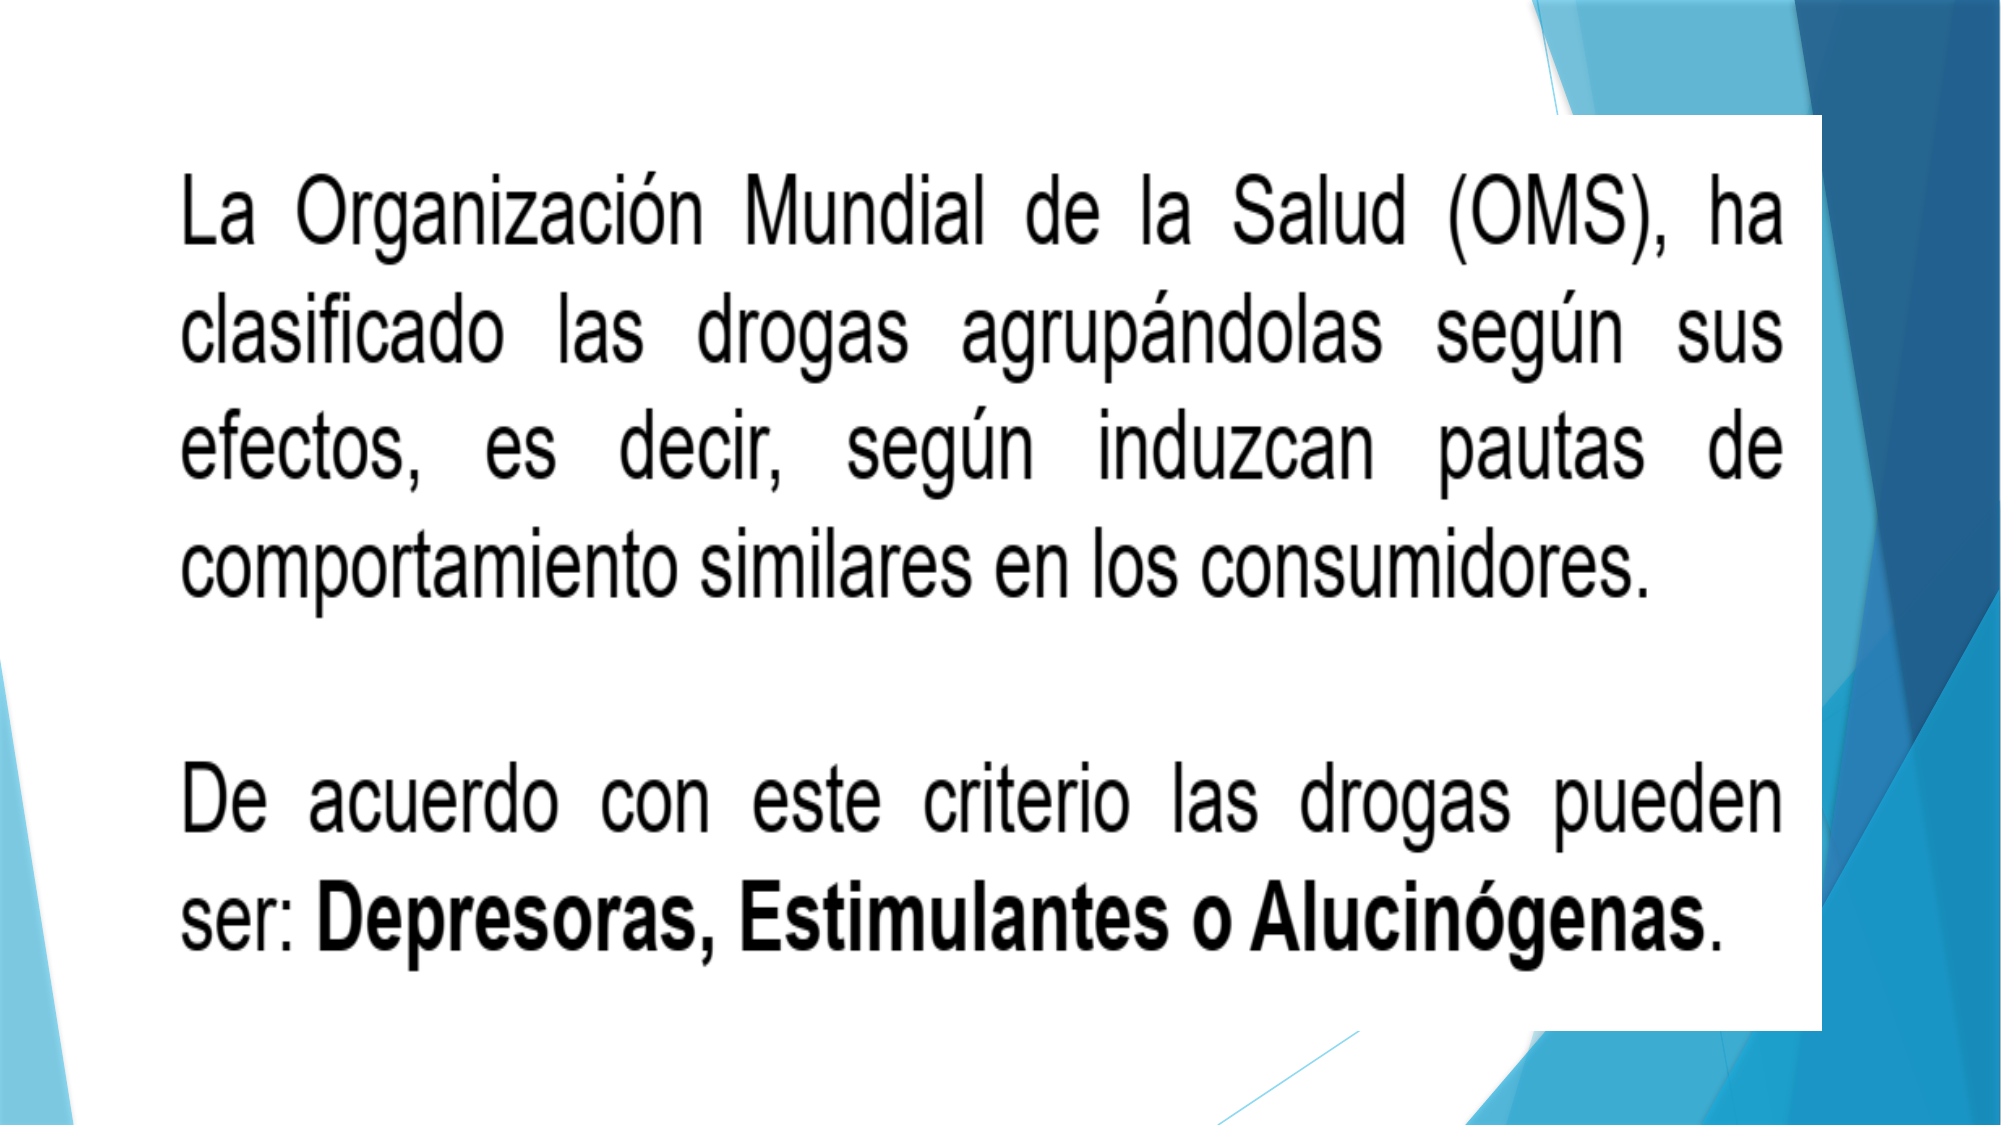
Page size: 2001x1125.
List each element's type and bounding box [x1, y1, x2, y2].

picture [125, 115, 1823, 1031]
